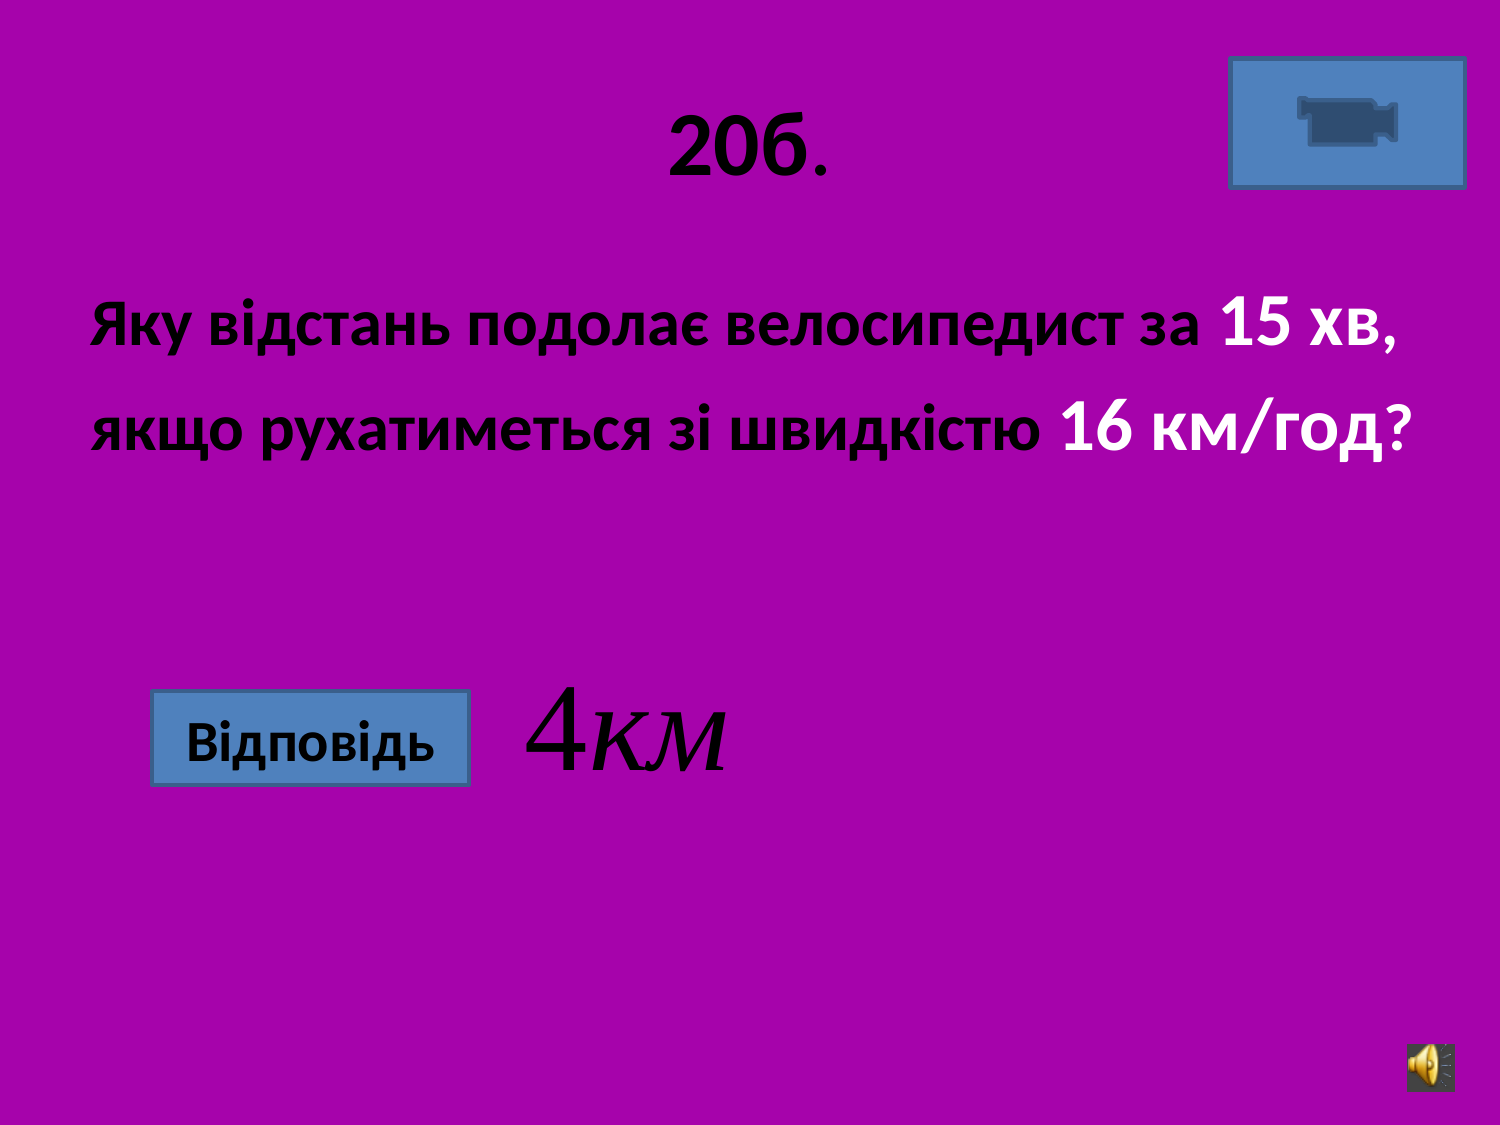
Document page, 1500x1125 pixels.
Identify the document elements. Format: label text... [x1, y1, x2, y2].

title 20б. [75, 45, 1425, 233]
list Яку відстань подолає велосипедист за 15 хв, якщо рухатиметься зі швидкістю 16 км/год? [75, 262, 1477, 1005]
picture [1406, 1042, 1457, 1094]
text_box Відповідь [150, 689, 471, 787]
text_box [507, 662, 753, 798]
text_box [1228, 56, 1467, 190]
